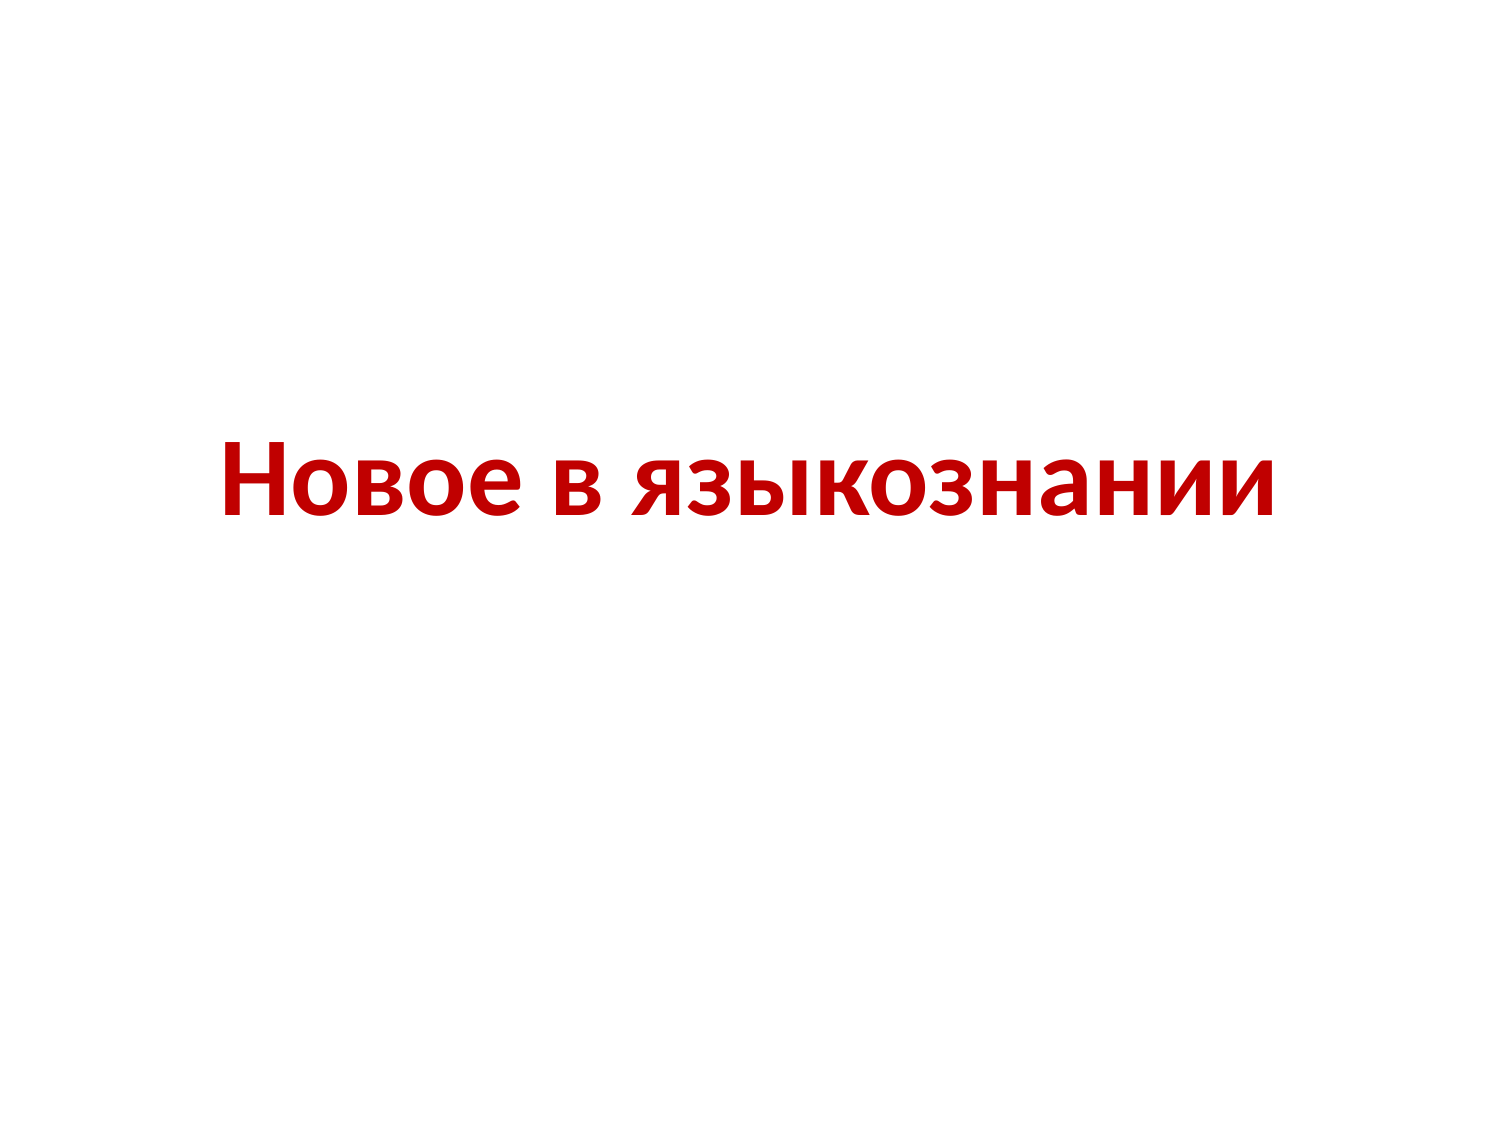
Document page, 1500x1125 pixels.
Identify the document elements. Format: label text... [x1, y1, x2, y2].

title Новое в языкознании [112, 349, 1388, 591]
